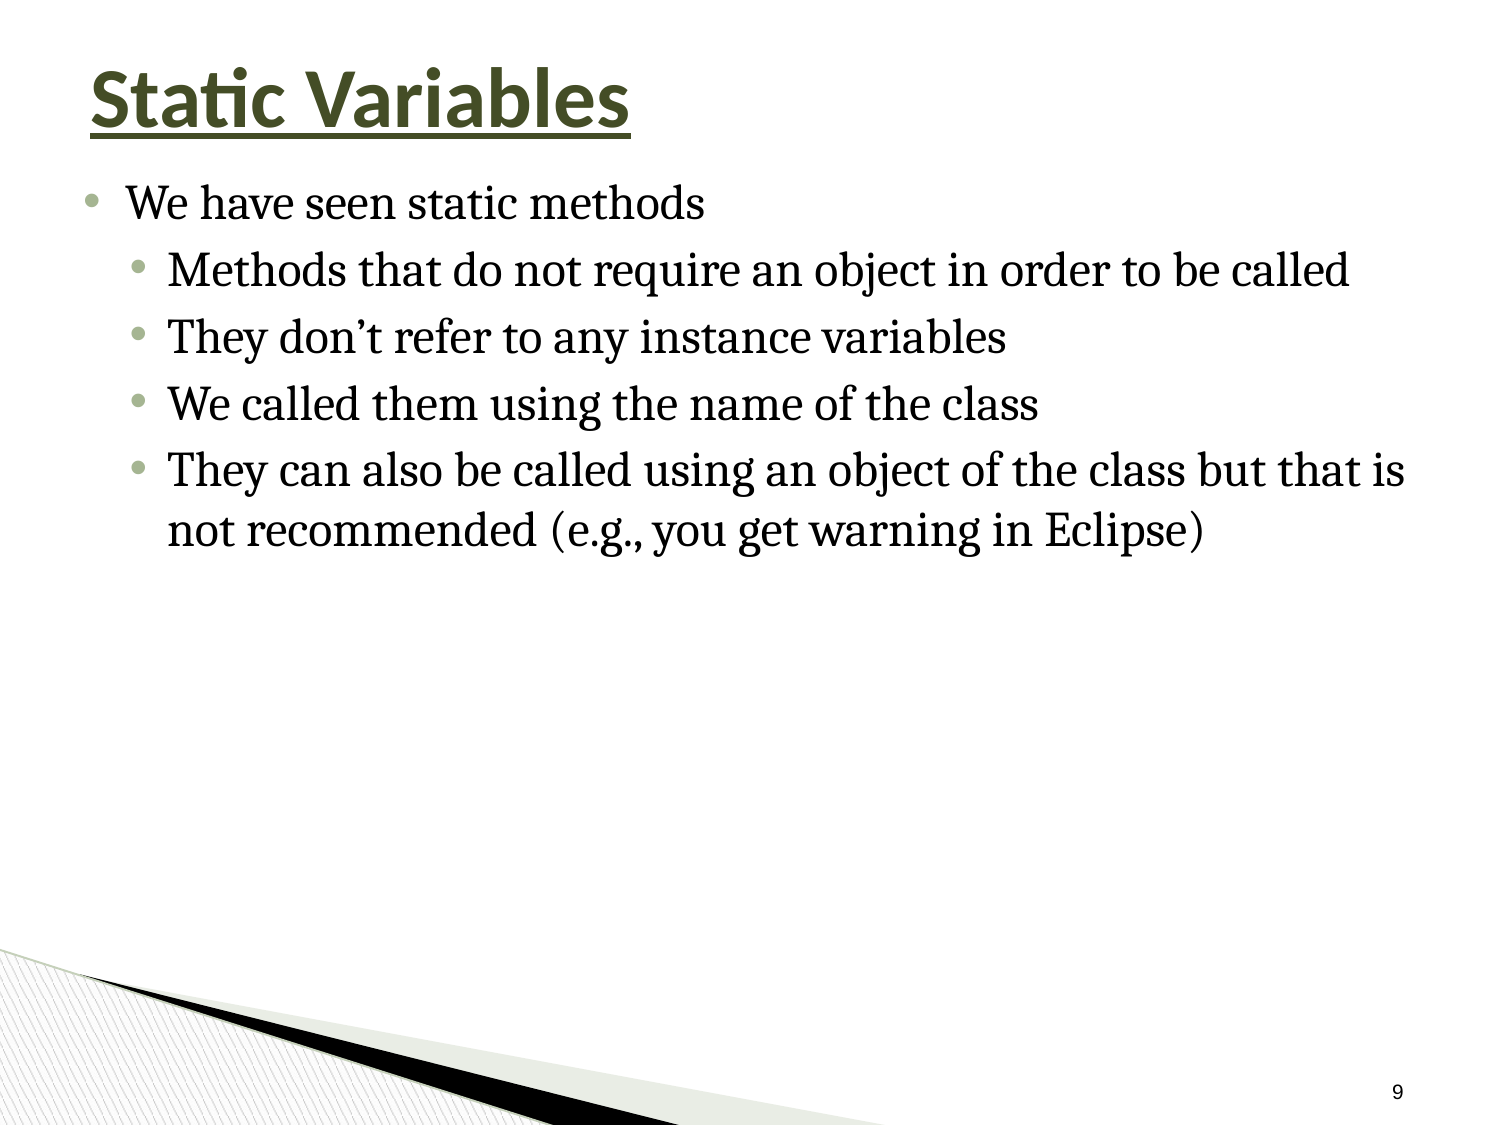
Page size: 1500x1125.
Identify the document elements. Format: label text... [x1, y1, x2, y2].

list We have seen static methods Methods that do not require an object in order to be called They don’t refer to any instance variables We called them using the name of the class They can also be called using an object of the class but that is not recommended (e.g., you get warning in Eclipse) [50, 162, 1450, 905]
slide_number ‹#› [1103, 1051, 1419, 1112]
title Static Variables [75, 0, 1425, 162]
